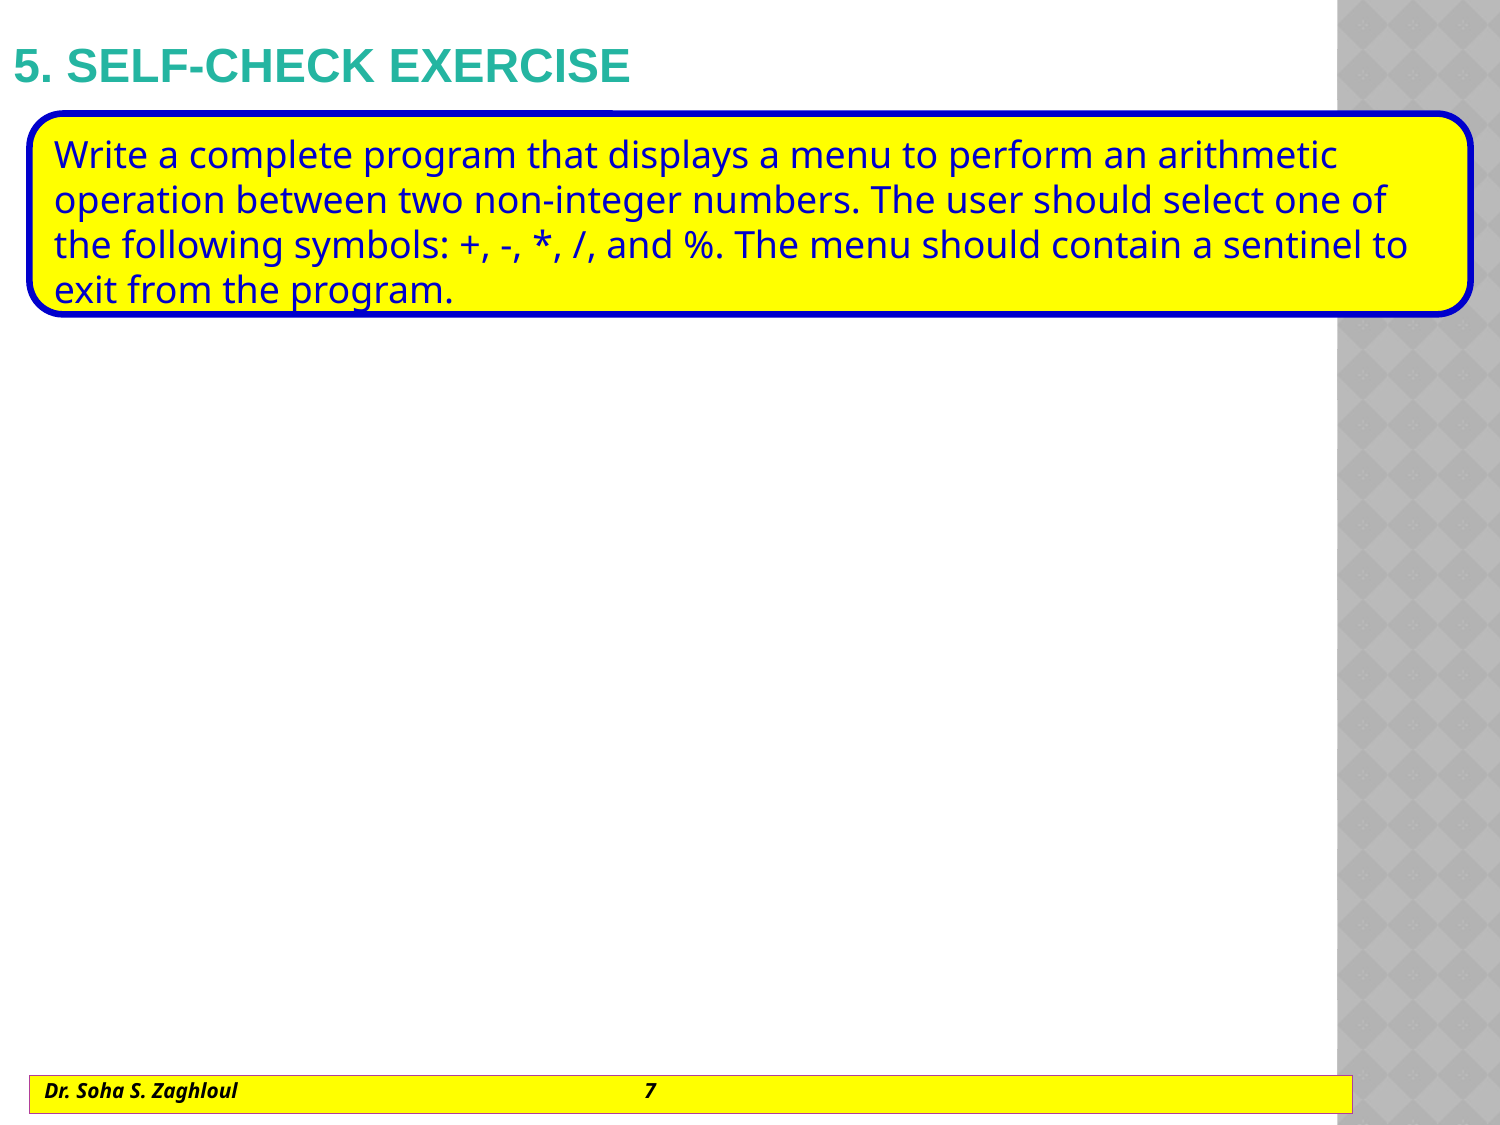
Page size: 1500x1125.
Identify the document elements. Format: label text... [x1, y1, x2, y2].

title 5. self-check exercise [5, 19, 1341, 93]
text_box Write a complete program that displays a menu to perform an arithmetic operation between two non-integer numbers. The user should select one of the following symbols: +, -, *, /, and %. The menu should contain a sentinel to exit from the program. [26, 110, 1474, 318]
text_box Dr. Soha S. Zaghloul 7 [29, 1075, 1353, 1114]
